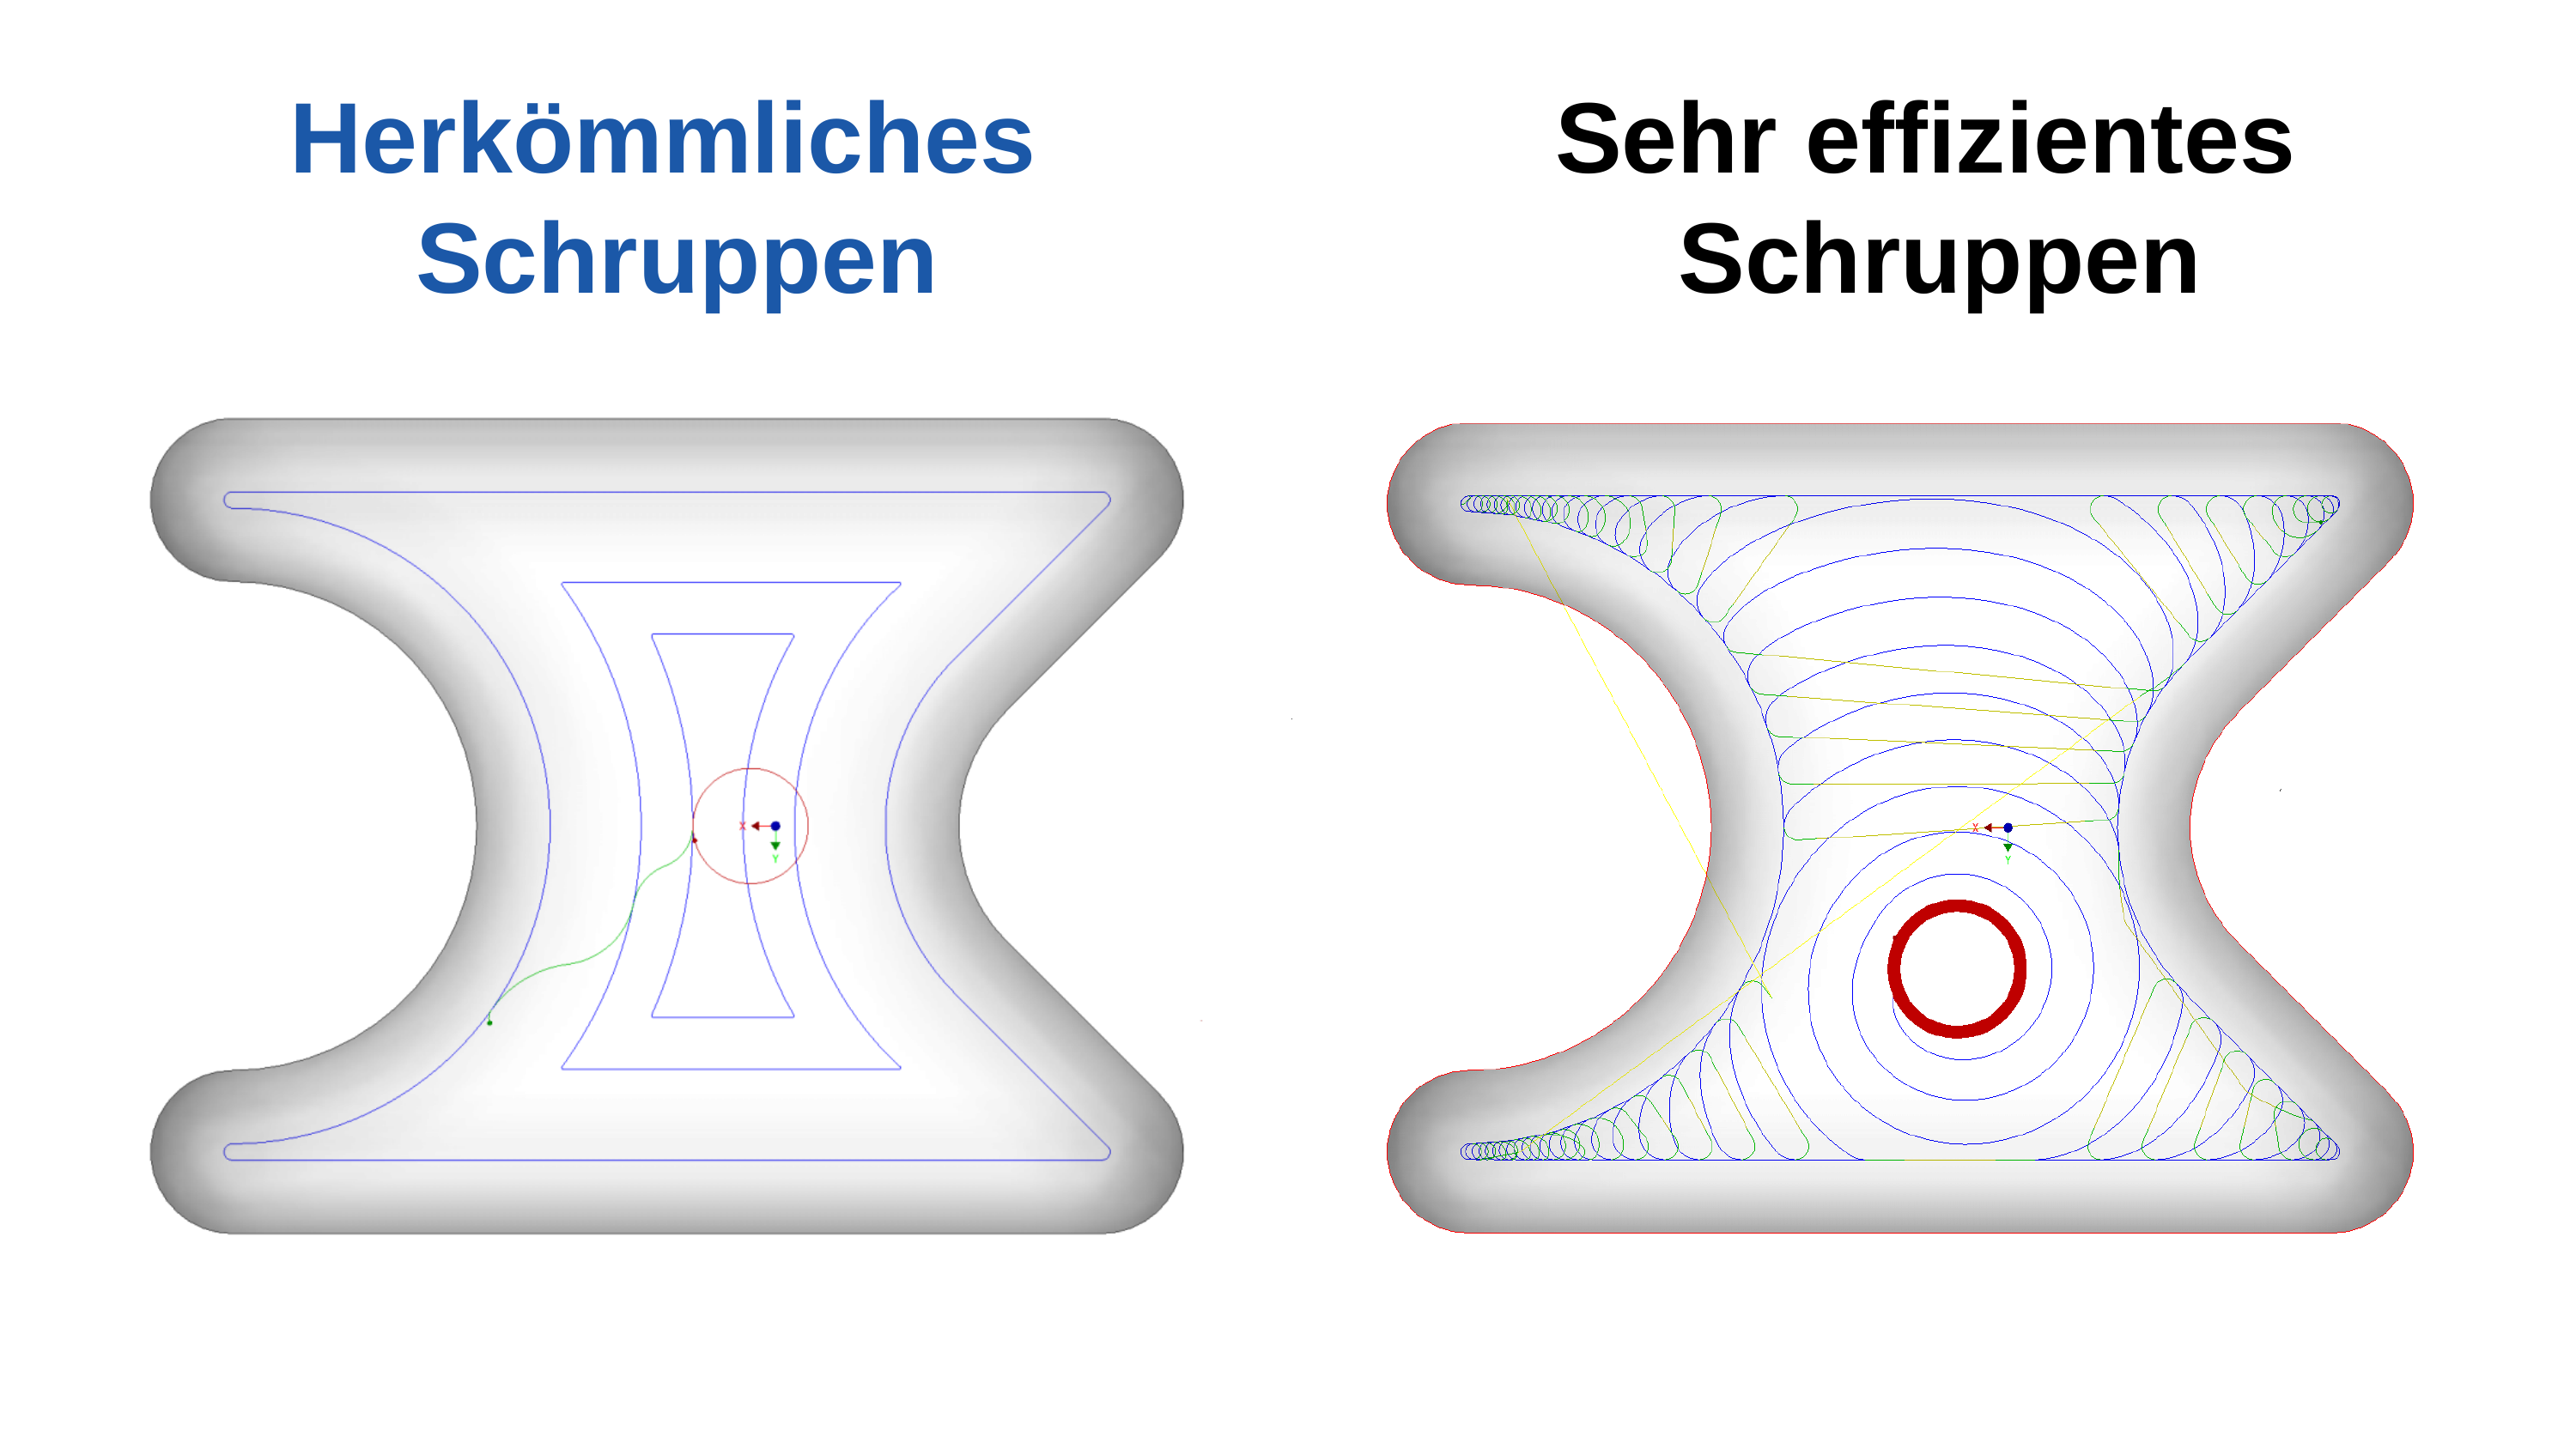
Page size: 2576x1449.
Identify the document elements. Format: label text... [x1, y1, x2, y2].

picture [141, 412, 1214, 1246]
text_box Herkömmliches Schruppen [87, 64, 1268, 398]
title Sehr effizientes Schruppen [1335, 64, 2517, 357]
picture [1267, 357, 2576, 1300]
